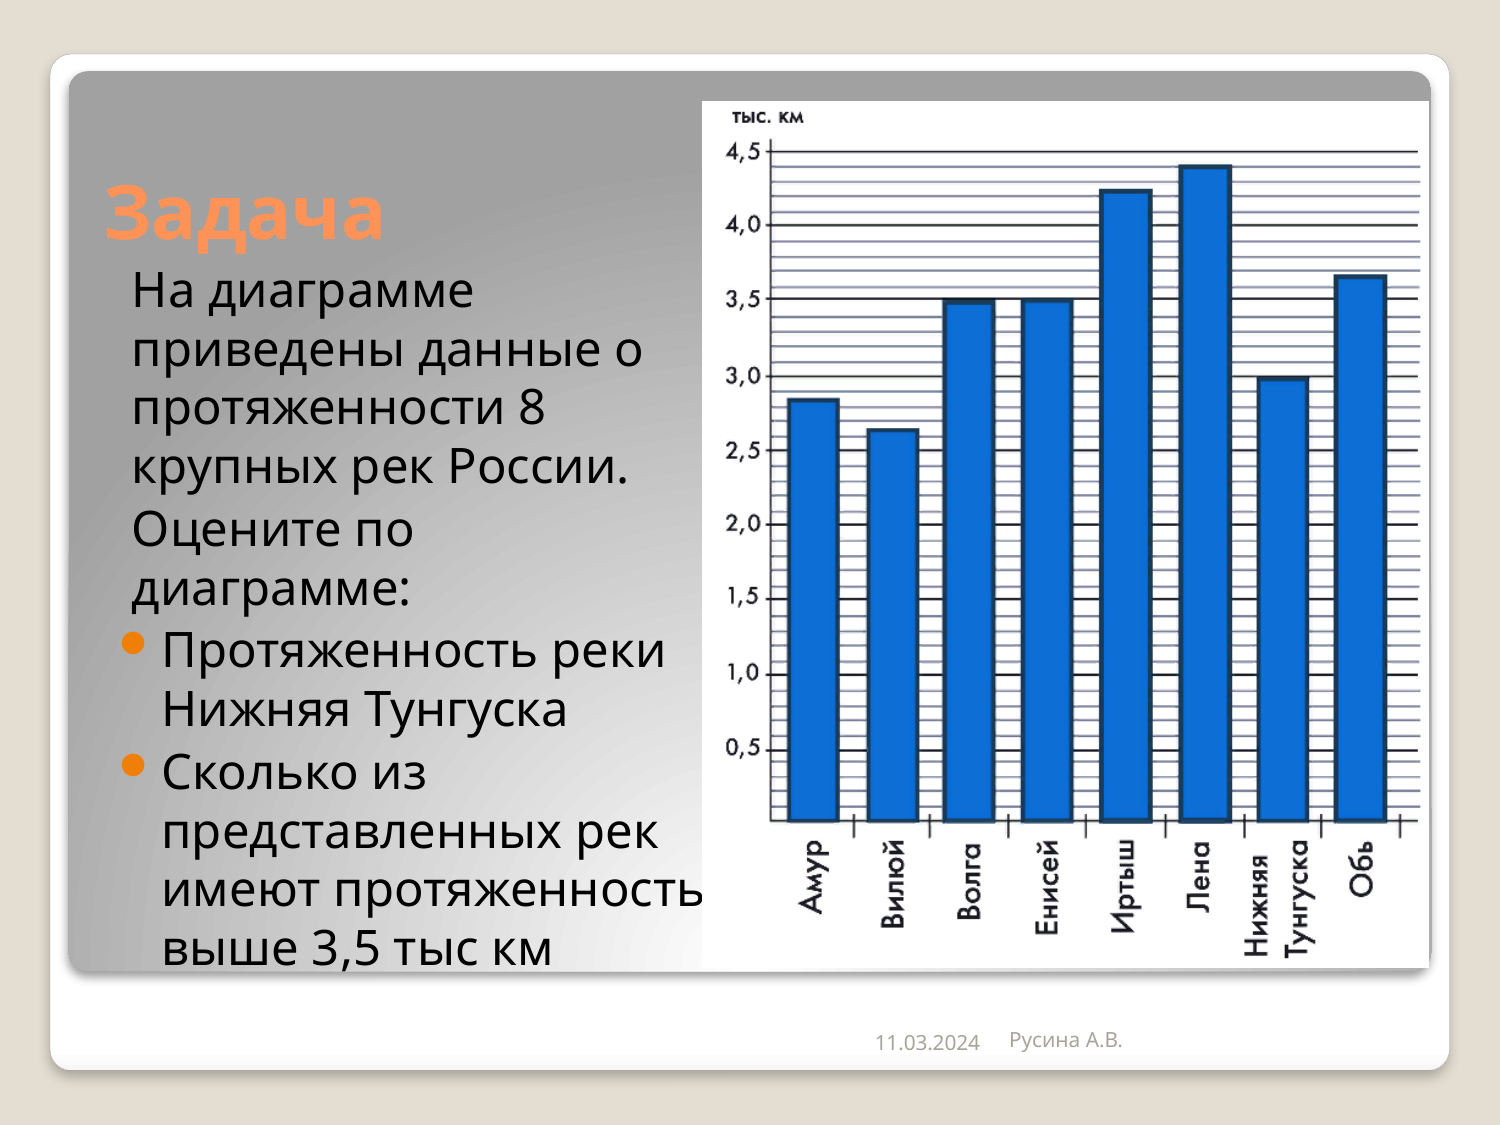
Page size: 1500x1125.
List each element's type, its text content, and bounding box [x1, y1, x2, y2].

title Задача [88, 90, 1431, 243]
picture [702, 101, 1429, 968]
footer Русина А.В. [994, 1002, 1370, 1063]
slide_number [619, 1002, 994, 1063]
list На диаграмме приведены данные о протяженности 8 крупных рек России. Оцените по диаграмме: Протяженность реки Нижняя Тунгуска Сколько из представленных рек имеют протяженность выше 3,5 тыс км [88, 243, 722, 1031]
